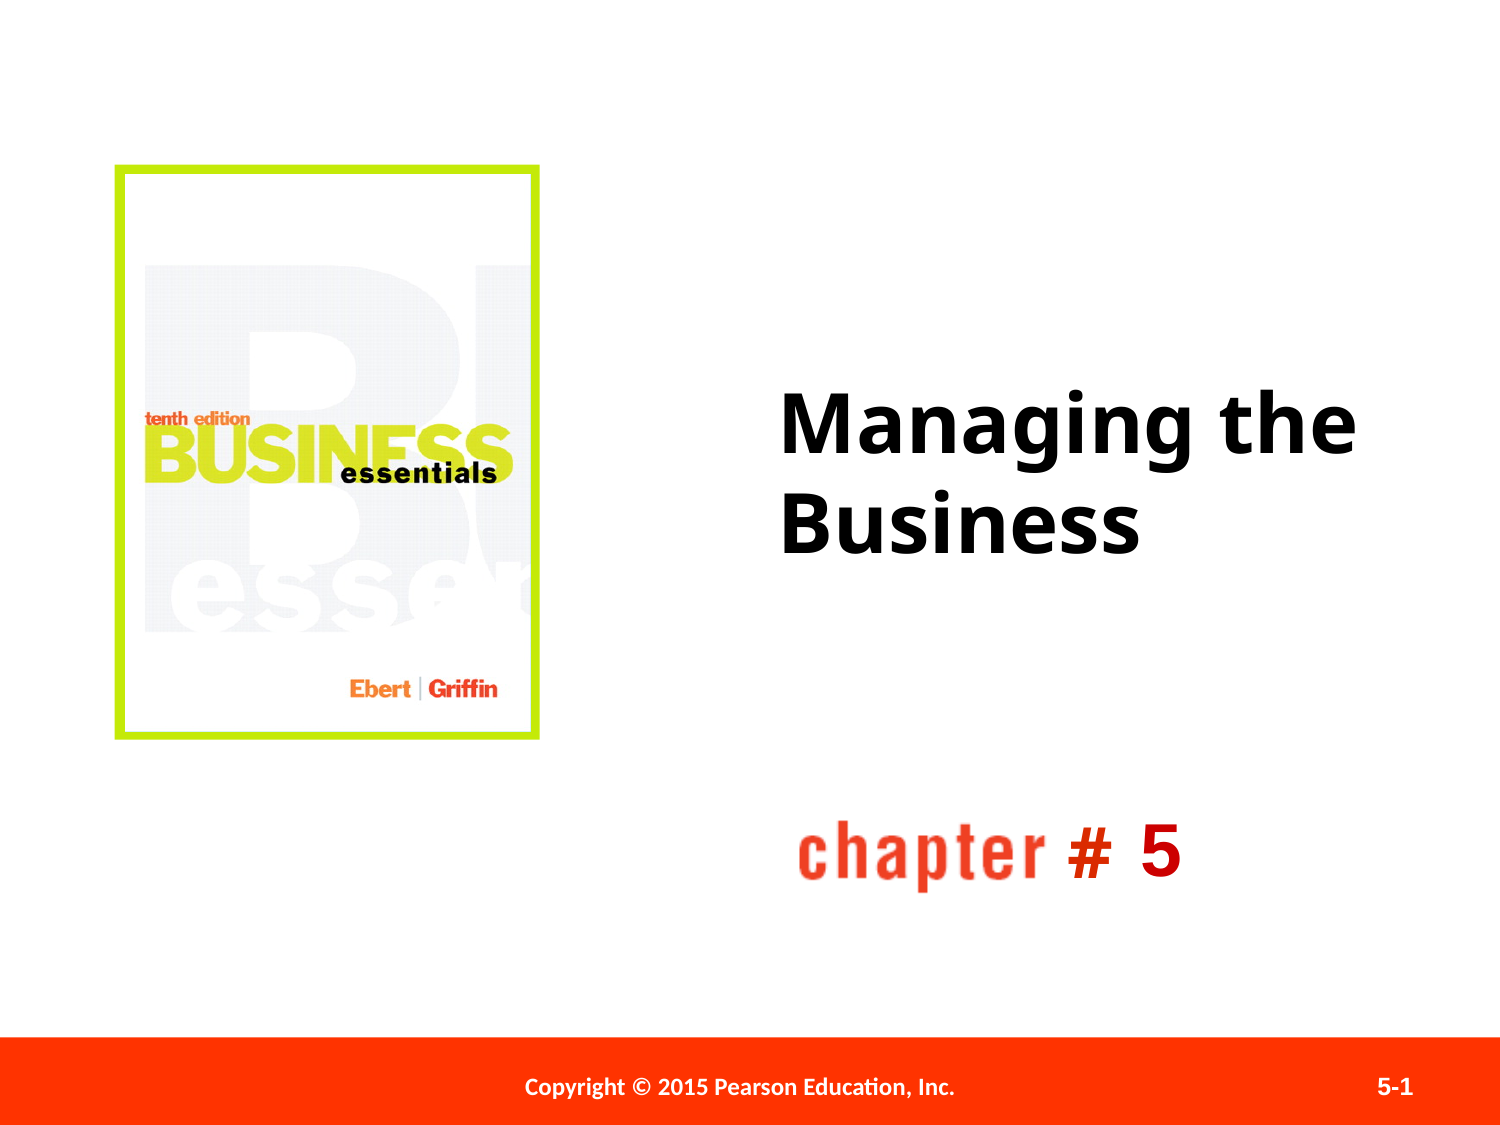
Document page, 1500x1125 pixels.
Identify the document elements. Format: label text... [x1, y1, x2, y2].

title Managing the Business [762, 249, 1388, 692]
picture [125, 174, 531, 732]
text_box 5 [1125, 793, 1197, 899]
